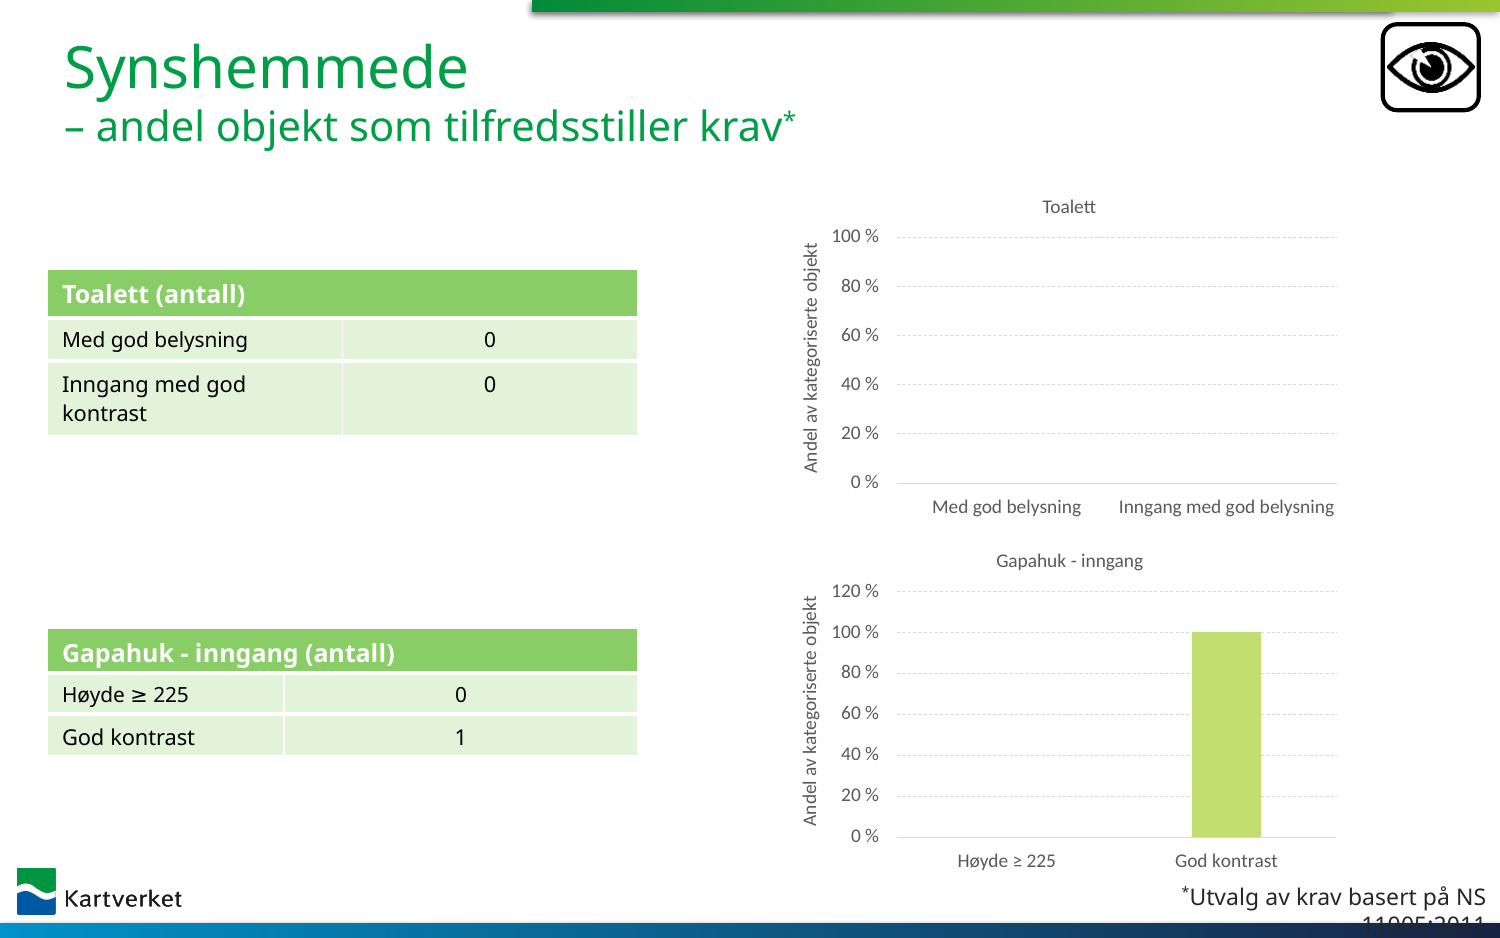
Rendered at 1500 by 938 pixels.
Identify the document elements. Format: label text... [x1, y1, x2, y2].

text_box Synshemmede – andel objekt som tilfredsstiller krav* [49, 24, 1431, 158]
text_box *Utvalg av krav basert på NS 11005:2011 [1068, 873, 1500, 938]
table_cell 0 [343, 320, 637, 359]
table_cell Høyde ≥ 225 [48, 675, 283, 712]
table_cell 0 [343, 363, 637, 435]
picture [791, 187, 1348, 526]
table_cell Inngang med god kontrast [48, 363, 342, 435]
table_cell Med god belysning [48, 320, 342, 359]
table_cell 1 [285, 716, 637, 755]
table_cell God kontrast [48, 716, 283, 755]
table_cell 0 [285, 675, 637, 712]
picture [791, 541, 1348, 880]
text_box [1382, 24, 1480, 111]
table_header Gapahuk - inngang (antall) [48, 629, 637, 671]
table_header Toalett (antall) [48, 270, 637, 316]
